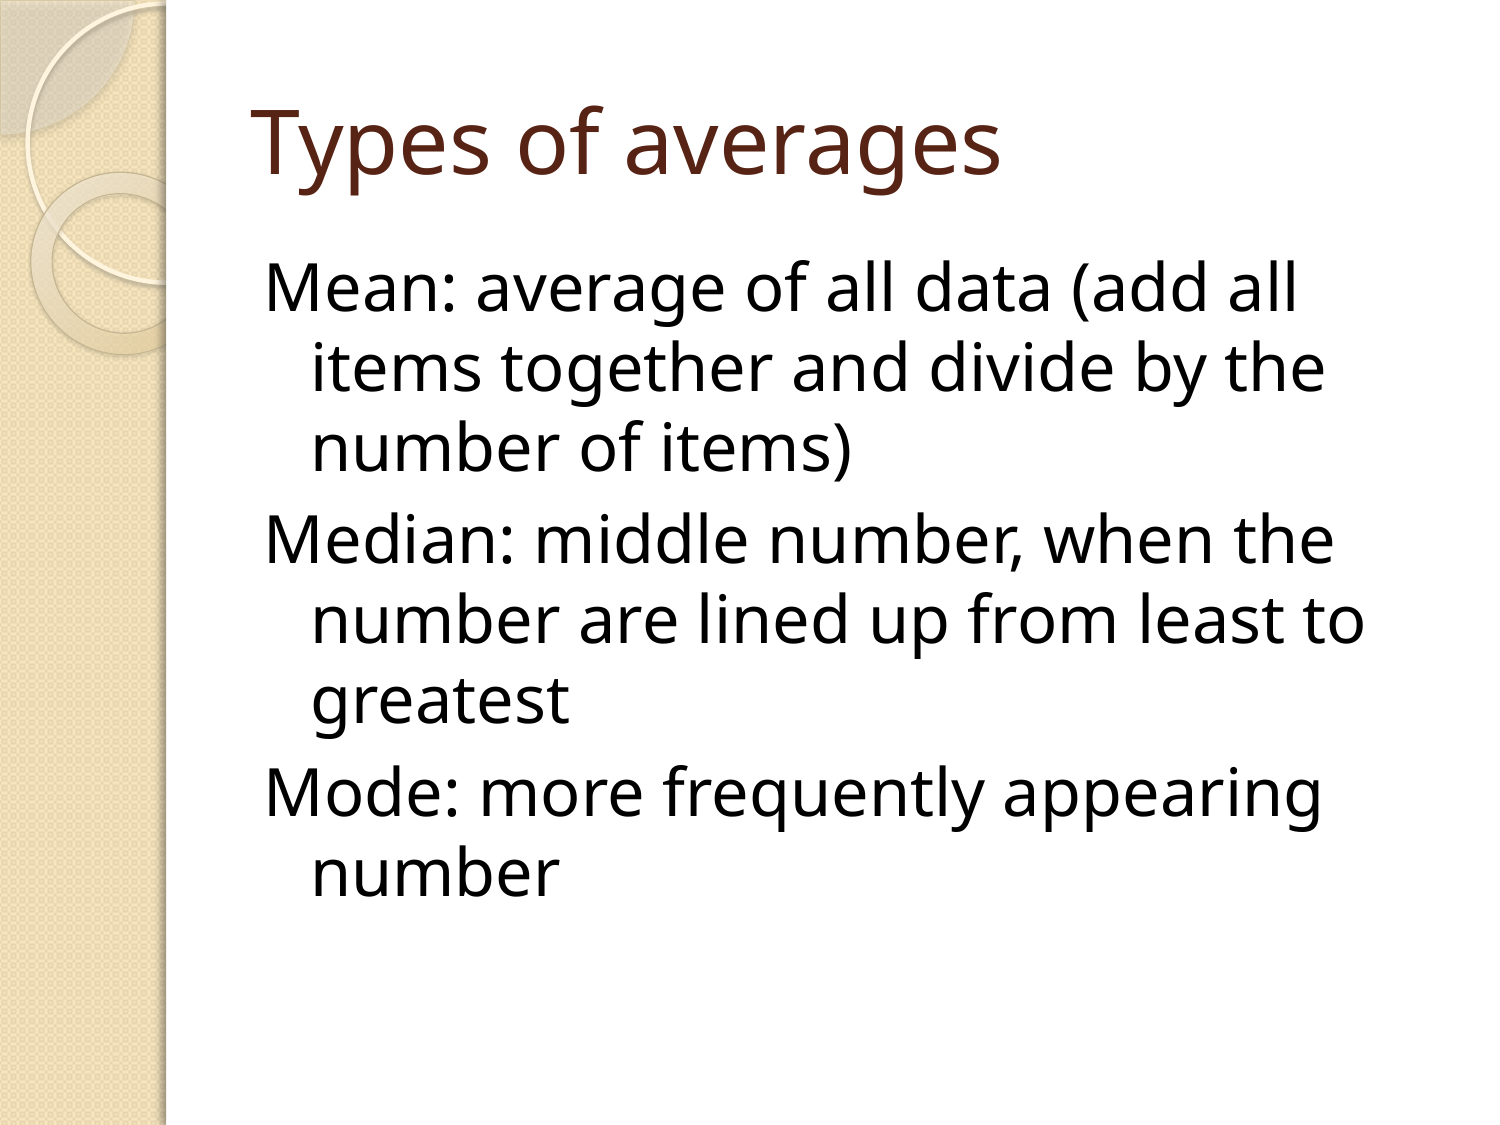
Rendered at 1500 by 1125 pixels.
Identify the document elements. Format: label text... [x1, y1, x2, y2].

title Types of averages [235, 45, 1466, 233]
list Mean: average of all data (add all items together and divide by the number of items) Median: middle number, when the number are lined up from least to greatest Mode: more frequently appearing number [235, 237, 1466, 1025]
